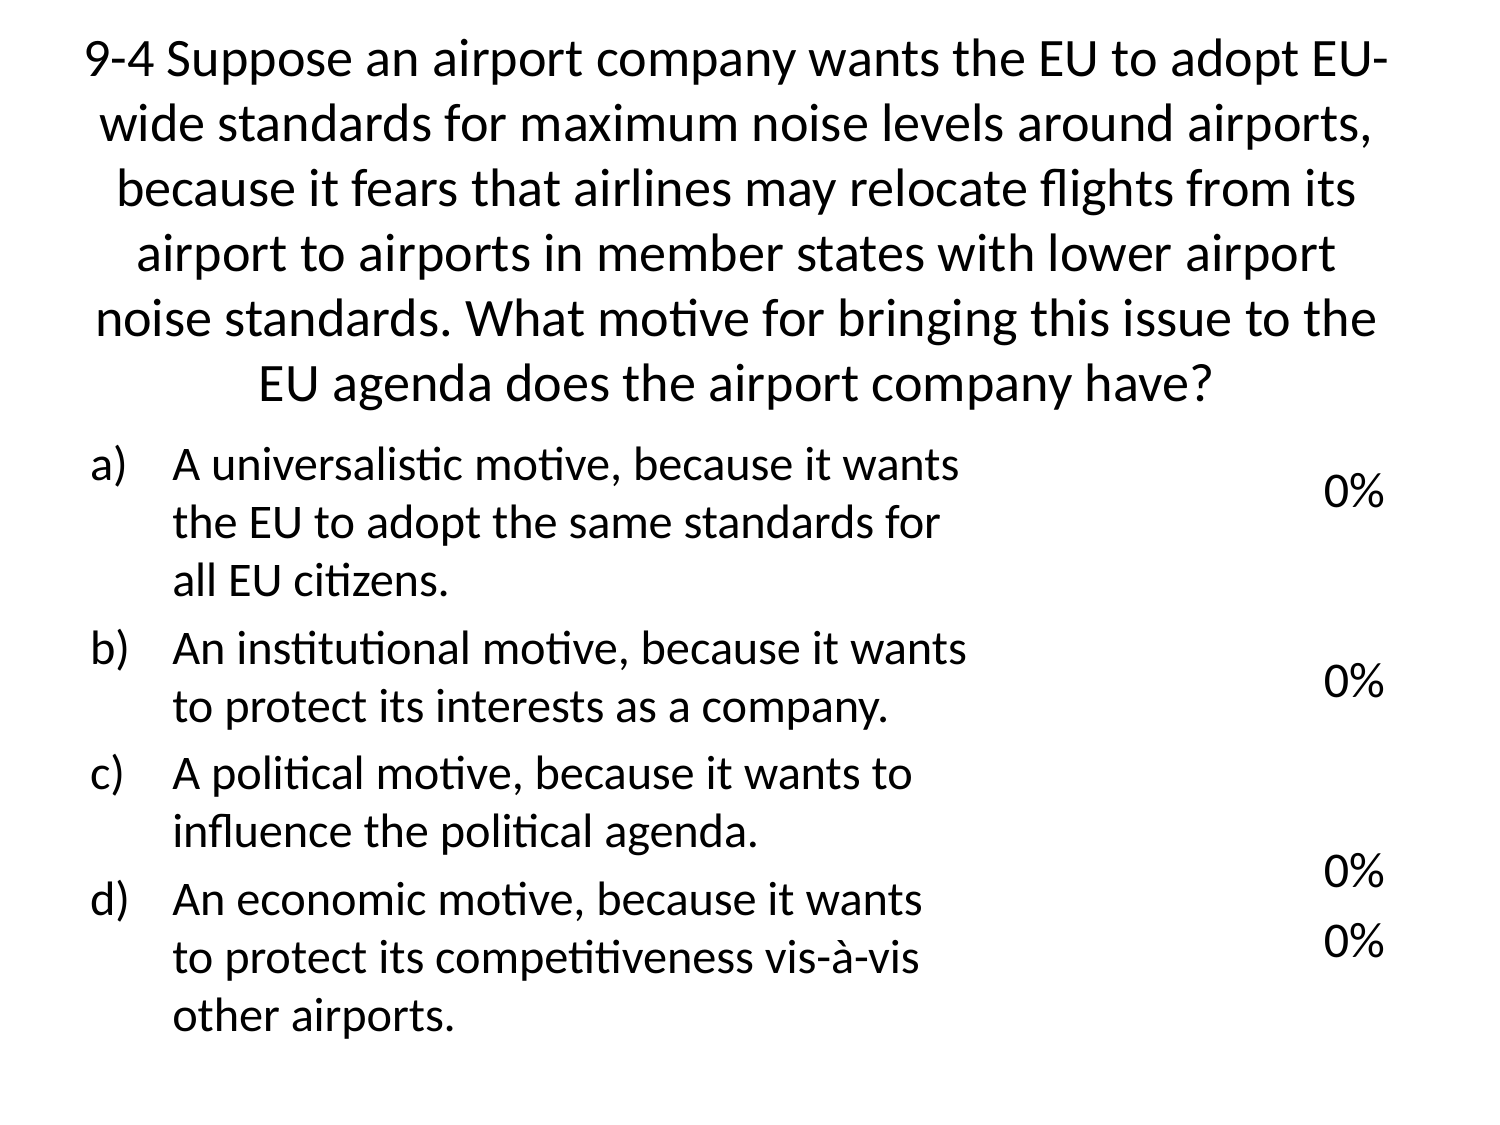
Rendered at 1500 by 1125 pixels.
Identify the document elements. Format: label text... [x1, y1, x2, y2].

list 0% 0% 0% 0% [1199, 449, 1401, 1056]
title 9-4 Suppose an airport company wants the EU to adopt EU-wide standards for maximum noise levels around airports, because it fears that airlines may relocate flights from its airport to airports in member states with lower airport noise standards. What motive for bringing this issue to the EU agenda does the airport company have? [62, 14, 1413, 420]
list A universalistic motive, because it wants the EU to adopt the same standards for all EU citizens. An institutional motive, because it wants to protect its interests as a company. A political motive, because it wants to influence the political agenda. An economic motive, because it wants to protect its competitiveness vis-à-vis other airports. [74, 424, 988, 1098]
